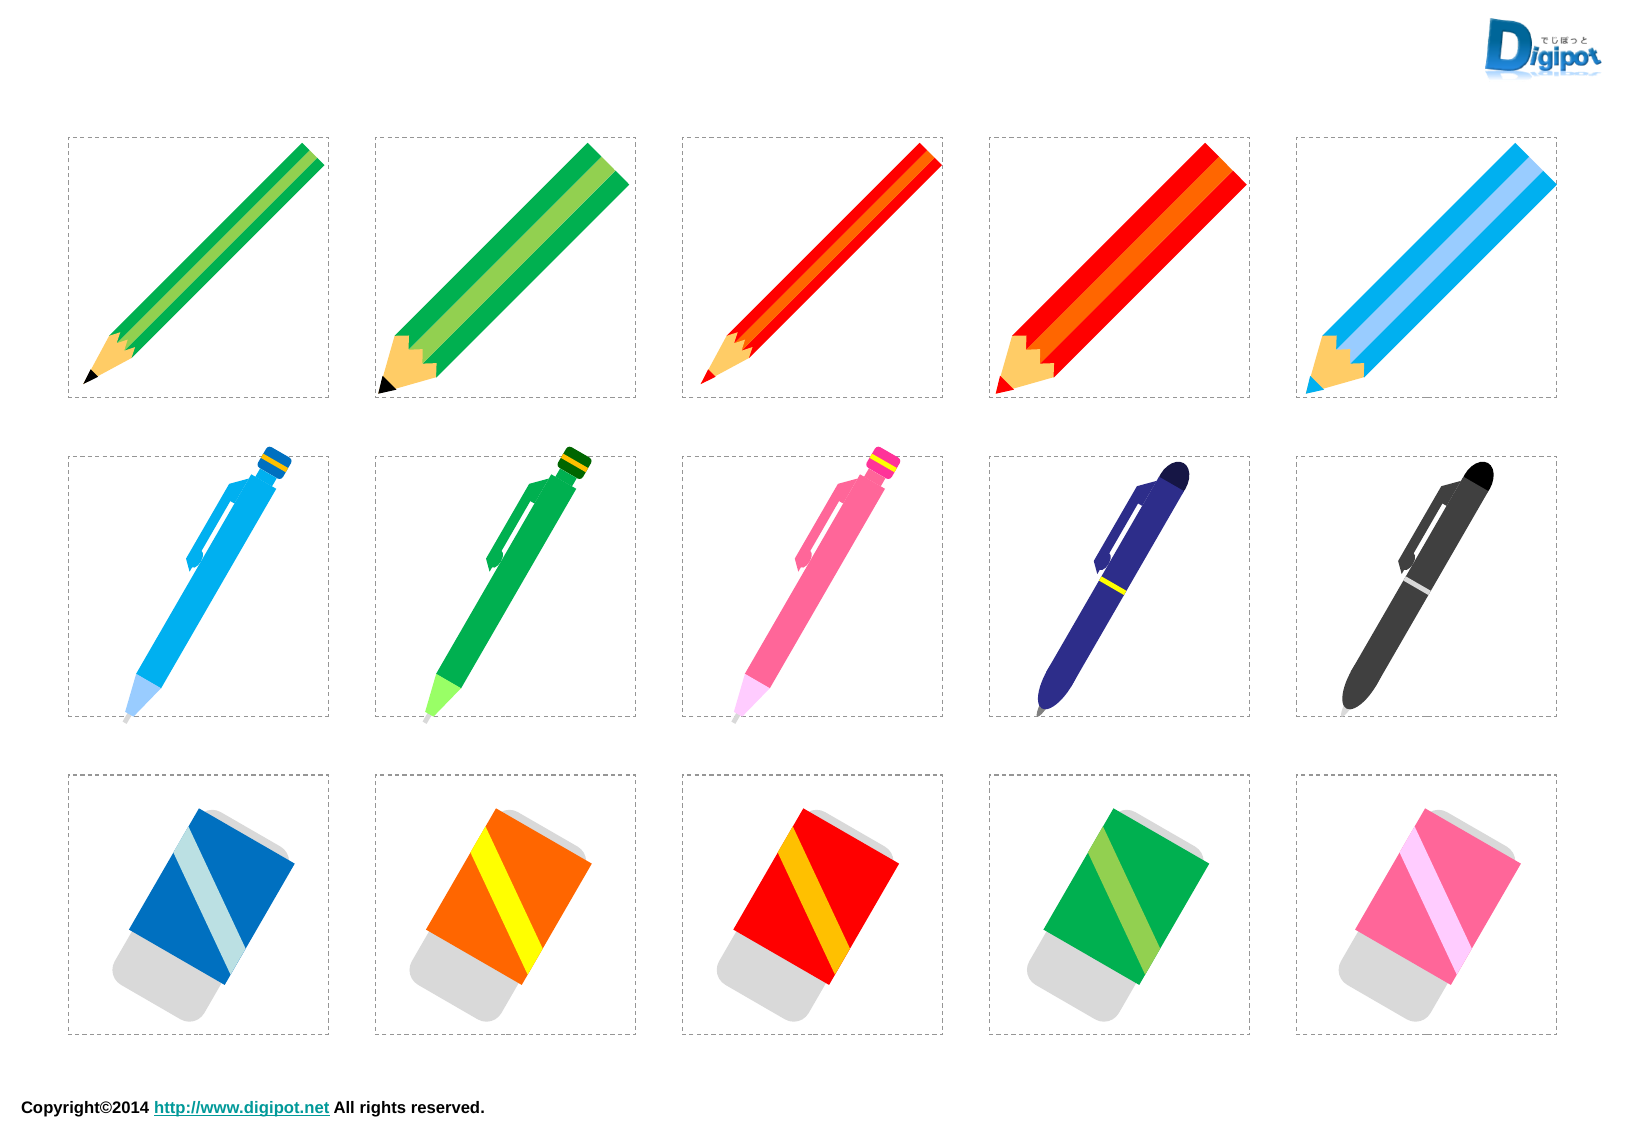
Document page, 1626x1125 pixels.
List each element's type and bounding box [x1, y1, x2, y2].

text_box [648, 561, 962, 606]
text_box [947, 248, 1257, 309]
text_box [340, 561, 647, 606]
text_box [397, 860, 598, 972]
text_box [100, 860, 301, 972]
text_box [652, 252, 943, 286]
text_box [1258, 248, 1585, 309]
text_box [330, 248, 657, 309]
picture [1485, 18, 1602, 82]
text_box [1015, 860, 1216, 972]
text_box [35, 252, 326, 286]
text_box [705, 860, 906, 972]
text_box [40, 561, 339, 606]
text_box [957, 564, 1251, 609]
text_box [1326, 860, 1527, 972]
text_box [1261, 564, 1556, 609]
